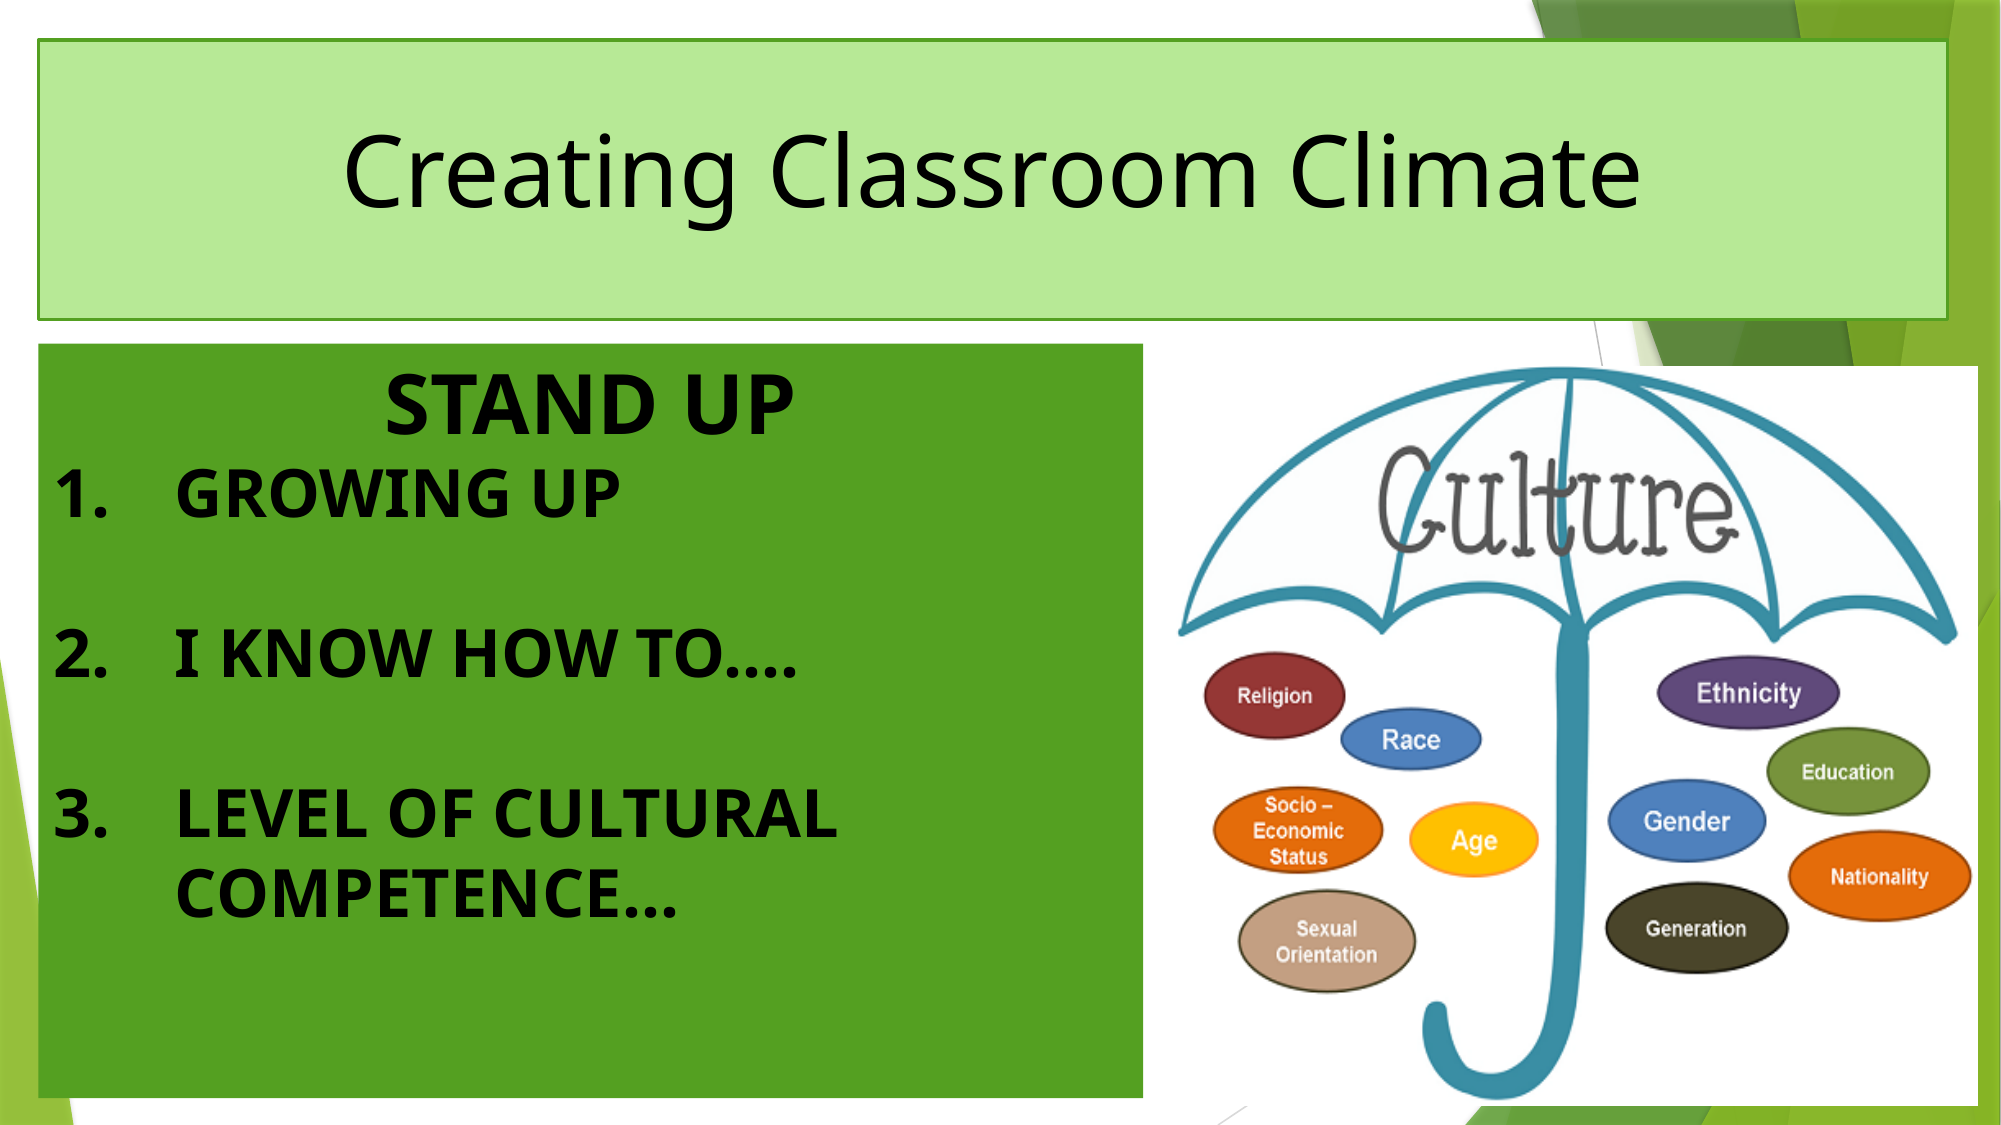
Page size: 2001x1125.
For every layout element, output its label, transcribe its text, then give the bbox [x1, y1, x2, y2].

text_box STAND UP GROWING UP I KNOW HOW TO…. LEVEL OF CULTURAL COMPETENCE… [38, 343, 1144, 1099]
picture [1158, 365, 1978, 1107]
title Creating Classroom Climate [37, 38, 1949, 321]
